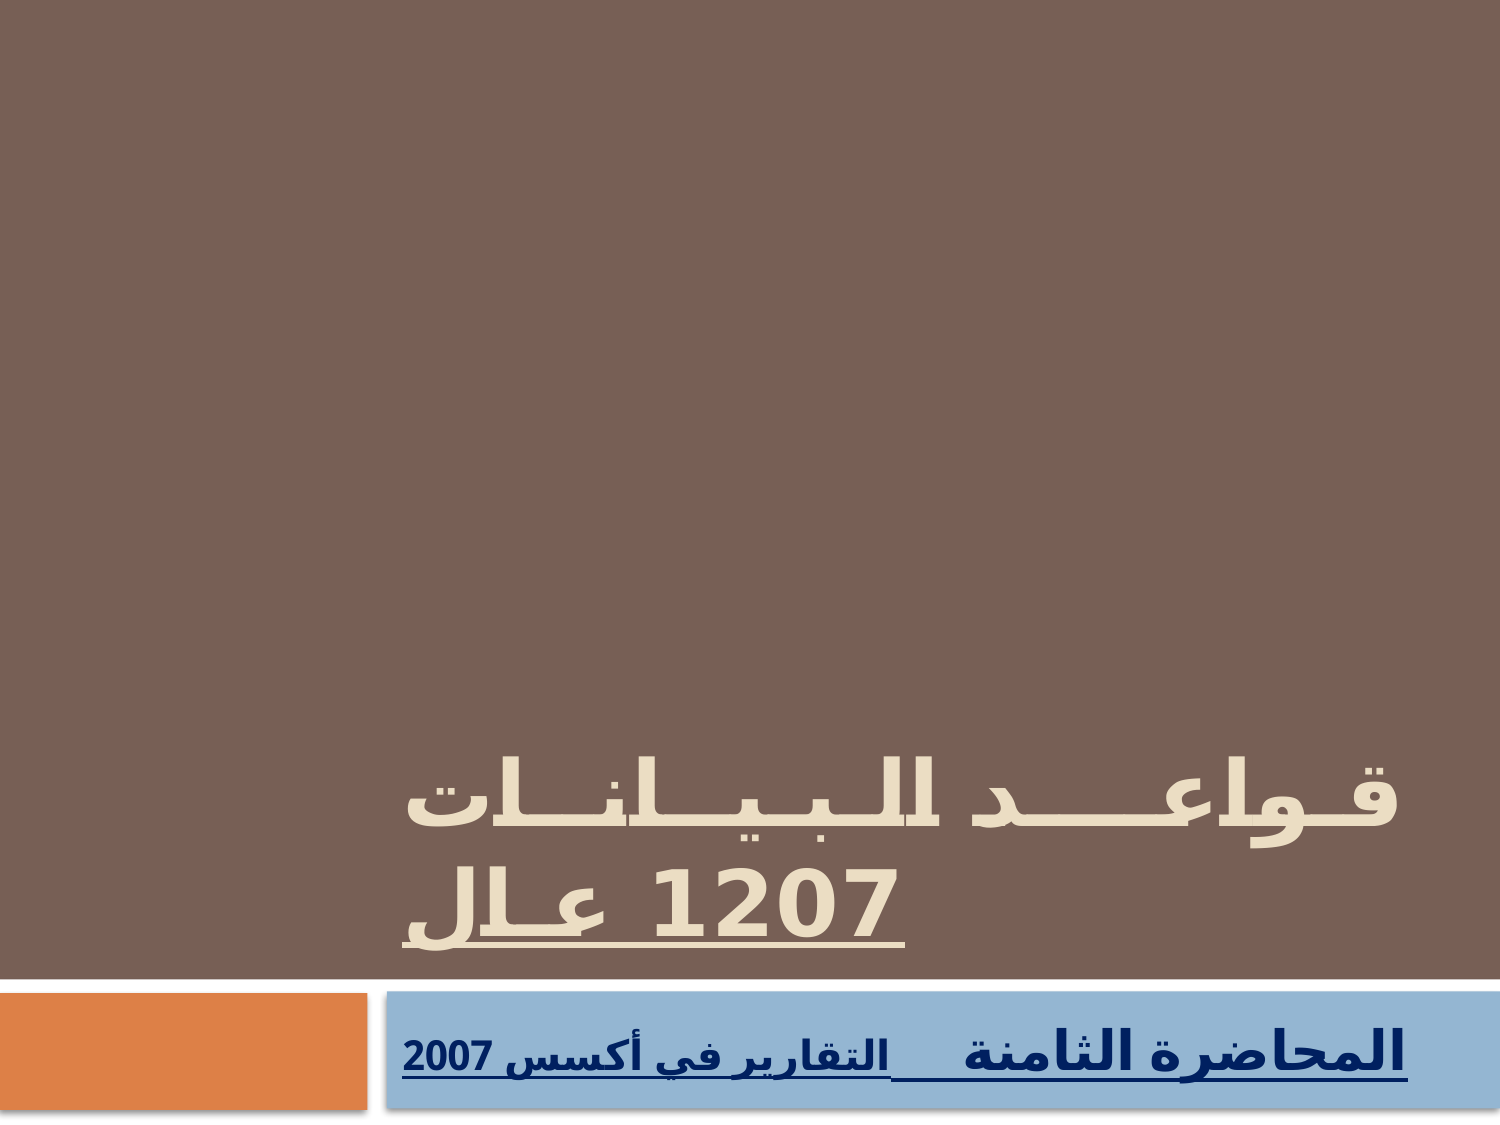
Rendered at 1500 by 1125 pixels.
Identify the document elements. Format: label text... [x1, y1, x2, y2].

subtitle المحاضرة الثامنة التقارير في أكسس 2007 [387, 992, 1488, 1105]
title قـواعــــد الـبـيــانــات 1207 عـال [387, 662, 1450, 963]
